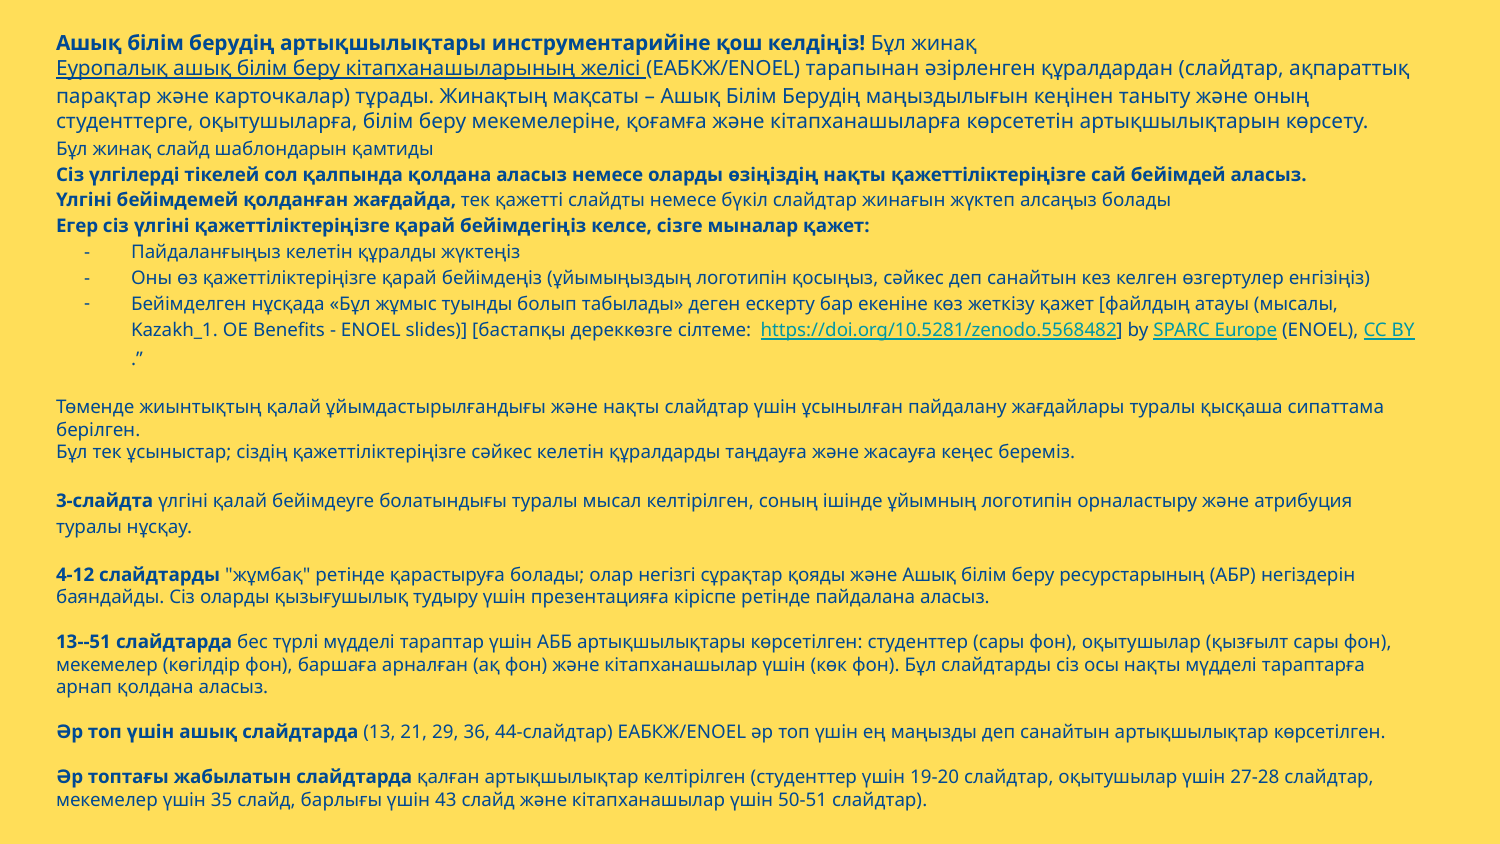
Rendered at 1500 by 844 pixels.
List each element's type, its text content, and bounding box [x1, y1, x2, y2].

text_box Ашық білім берудің артықшылықтары инструментарийіне қош келдіңіз! Бұл жинақ Еуропалық ашық білім беру кітапханашыларының желісі (ЕАБКЖ/ENOEL) тарапынан әзірленген құралдардан (слайдтар, ақпараттық парақтар және карточкалар) тұрады. Жинақтың мақсаты – Ашық Білім Берудің маңыздылығын кеңінен таныту және оның студенттерге, оқытушыларға, білім беру мекемелеріне, қоғамға және кітапханашыларға көрсететін артықшылықтарын көрсету. Бұл жинақ слайд шаблондарын қамтиды Сіз үлгілерді тікелей сол қалпында қолдана аласыз немесе оларды өзіңіздің нақты қажеттіліктеріңізге сай бейімдей аласыз. Үлгіні бейімдемей қолданған жағдайда, тек қажетті слайдты немесе бүкіл слайдтар жинағын жүктеп алсаңыз болады Егер сіз үлгіні қажеттіліктеріңізге қарай бейімдегіңіз келсе, сізге мыналар қажет: Пайдаланғыңыз келетін құралды жүктеңіз Оны өз қажеттіліктеріңізге қарай бейімдеңіз (ұйымыңыздың логотипін қосыңыз, сәйкес деп санайтын кез келген өзгертулер енгізіңіз) Бейімделген нұсқада «Бұл жұмыс туынды болып табылады» деген ескерту бар екеніне көз жеткізу қажет [файлдың атауы (мысалы, Kazakh_1. OE Benefits - ENOEL slides)] [бастапқы дереккөзге сілтеме: https://doi.org/10.5281/zenodo.5568482] by SPARC Europe (ENOEL), CC BY.” Төменде жиынтықтың қалай ұйымдастырылғандығы және нақты слайдтар үшін ұсынылған пайдалану жағдайлары туралы қысқаша сипаттама берілген. Бұл тек ұсыныстар; сіздің қажеттіліктеріңізге сәйкес келетін құралдарды таңдауға және жасауға кеңес береміз. 3-слайдта үлгіні қалай бейімдеуге болатындығы туралы мысал келтірілген, соның ішінде ұйымның логотипін орналастыру және атрибуция туралы нұсқау. 4-12 слайдтарды "жұмбақ" ретінде қарастыруға болады; олар негізгі сұрақтар қояды және Ашық білім беру ресурстарының (АБР) негіздерін баяндайды. Сіз оларды қызығушылық тудыру үшін презентацияға кіріспе ретінде пайдалана аласыз. 13--51 cлайдтарда бес түрлі мүдделі тараптар үшін АББ артықшылықтары көрсетілген: студенттер (сары фон), оқытушылар (қызғылт сары фон), мекемелер (көгілдір фон), баршаға арналған (ақ фон) және кітапханашылар үшін (көк фон). Бұл слайдтарды сіз осы нақты мүдделі тараптарға арнап қолдана аласыз. Әр топ үшін ашық слайдтарда (13, 21, 29, 36, 44-слайдтар) ЕАБКЖ/ENOEL әр топ үшін ең маңызды деп санайтын артықшылықтар көрсетілген. Әр топтағы жабылатын слайдтарда қалған артықшылықтар келтірілген (студенттер үшін 19-20 слайдтар, оқытушылар үшін 27-28 слайдтар, мекемелер үшін 35 слайд, барлығы үшін 43 слайд және кітапханашылар үшін 50-51 слайдтар). [41, 14, 1433, 826]
